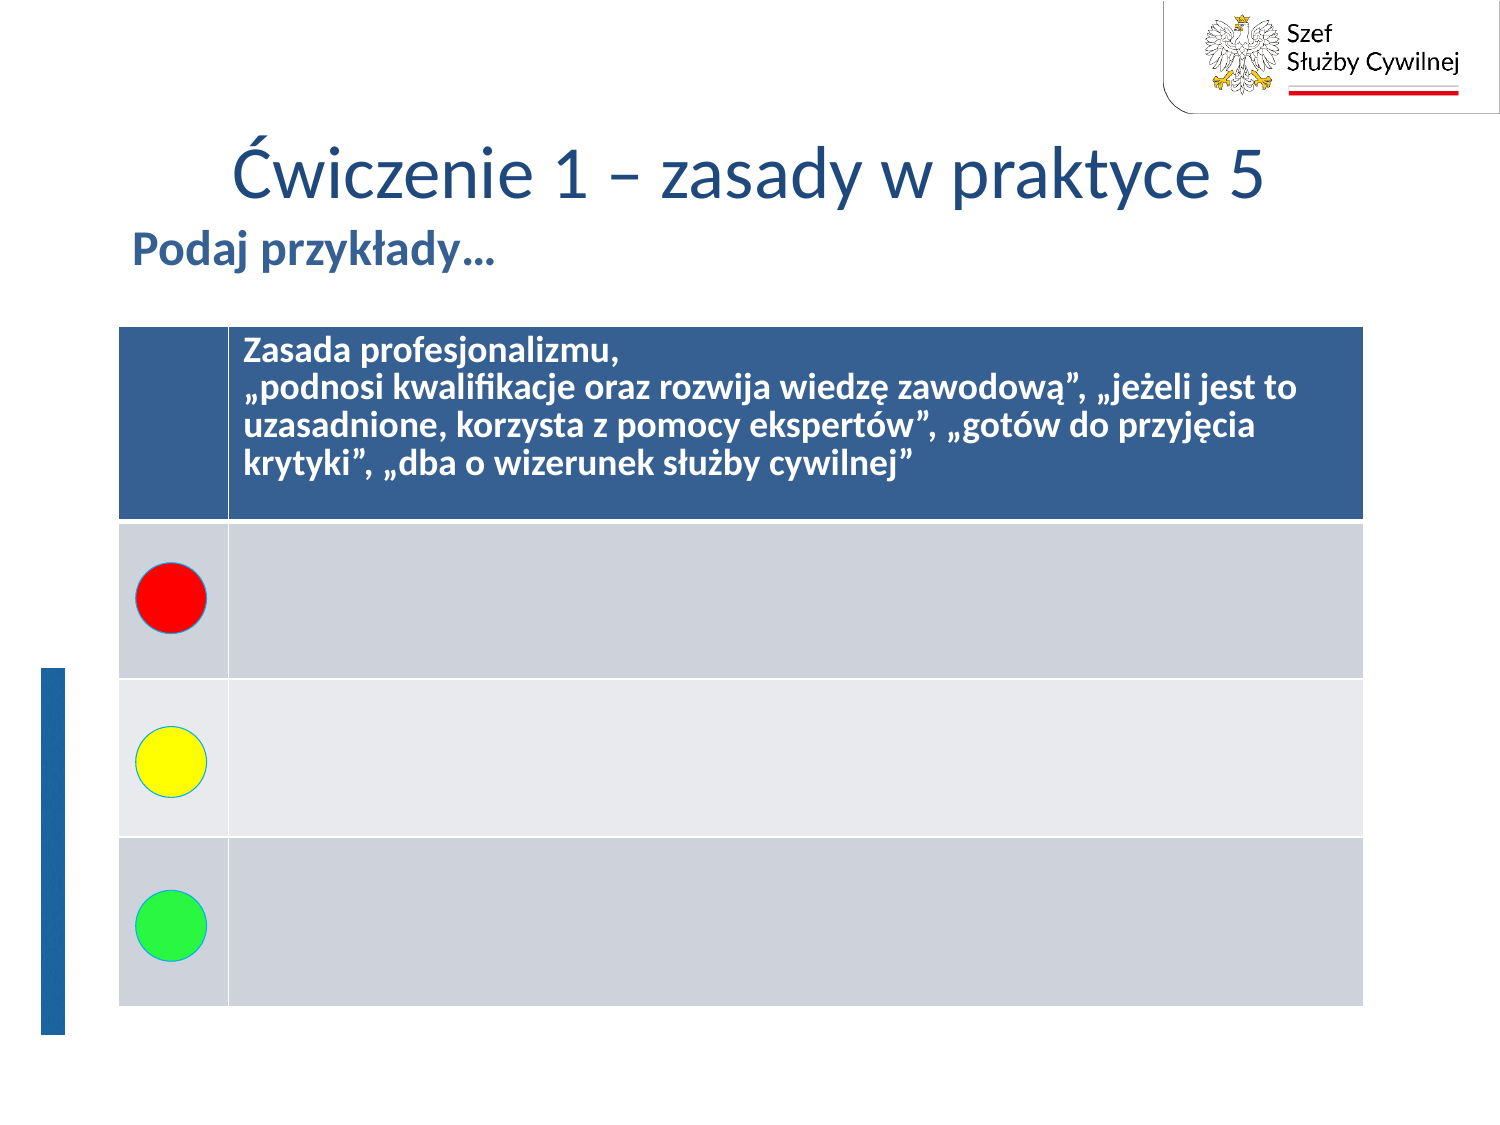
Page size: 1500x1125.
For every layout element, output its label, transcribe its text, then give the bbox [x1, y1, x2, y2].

table_cell [119, 524, 228, 678]
table_header Zasada profesjonalizmu, „podnosi kwalifikacje oraz rozwija wiedzę zawodową”, „jeżeli jest to uzasadnione, korzysta z pomocy ekspertów”, „gotów do przyjęcia krytyki”, „dba o wizerunek służby cywilnej” [229, 327, 1363, 519]
text_box [133, 888, 209, 964]
text_box [133, 560, 209, 636]
table_cell [119, 838, 228, 1006]
table_cell [229, 838, 1363, 1006]
picture [41, 668, 65, 1035]
table_cell [229, 680, 1363, 836]
text_box [133, 724, 209, 800]
picture [1163, 0, 1500, 114]
table_cell [119, 680, 228, 836]
title Ćwiczenie 1 – zasady w praktyce 5 [100, 116, 1400, 241]
table_cell [229, 524, 1363, 678]
table_header [119, 327, 228, 519]
text_box Podaj przykłady… [117, 208, 1382, 283]
